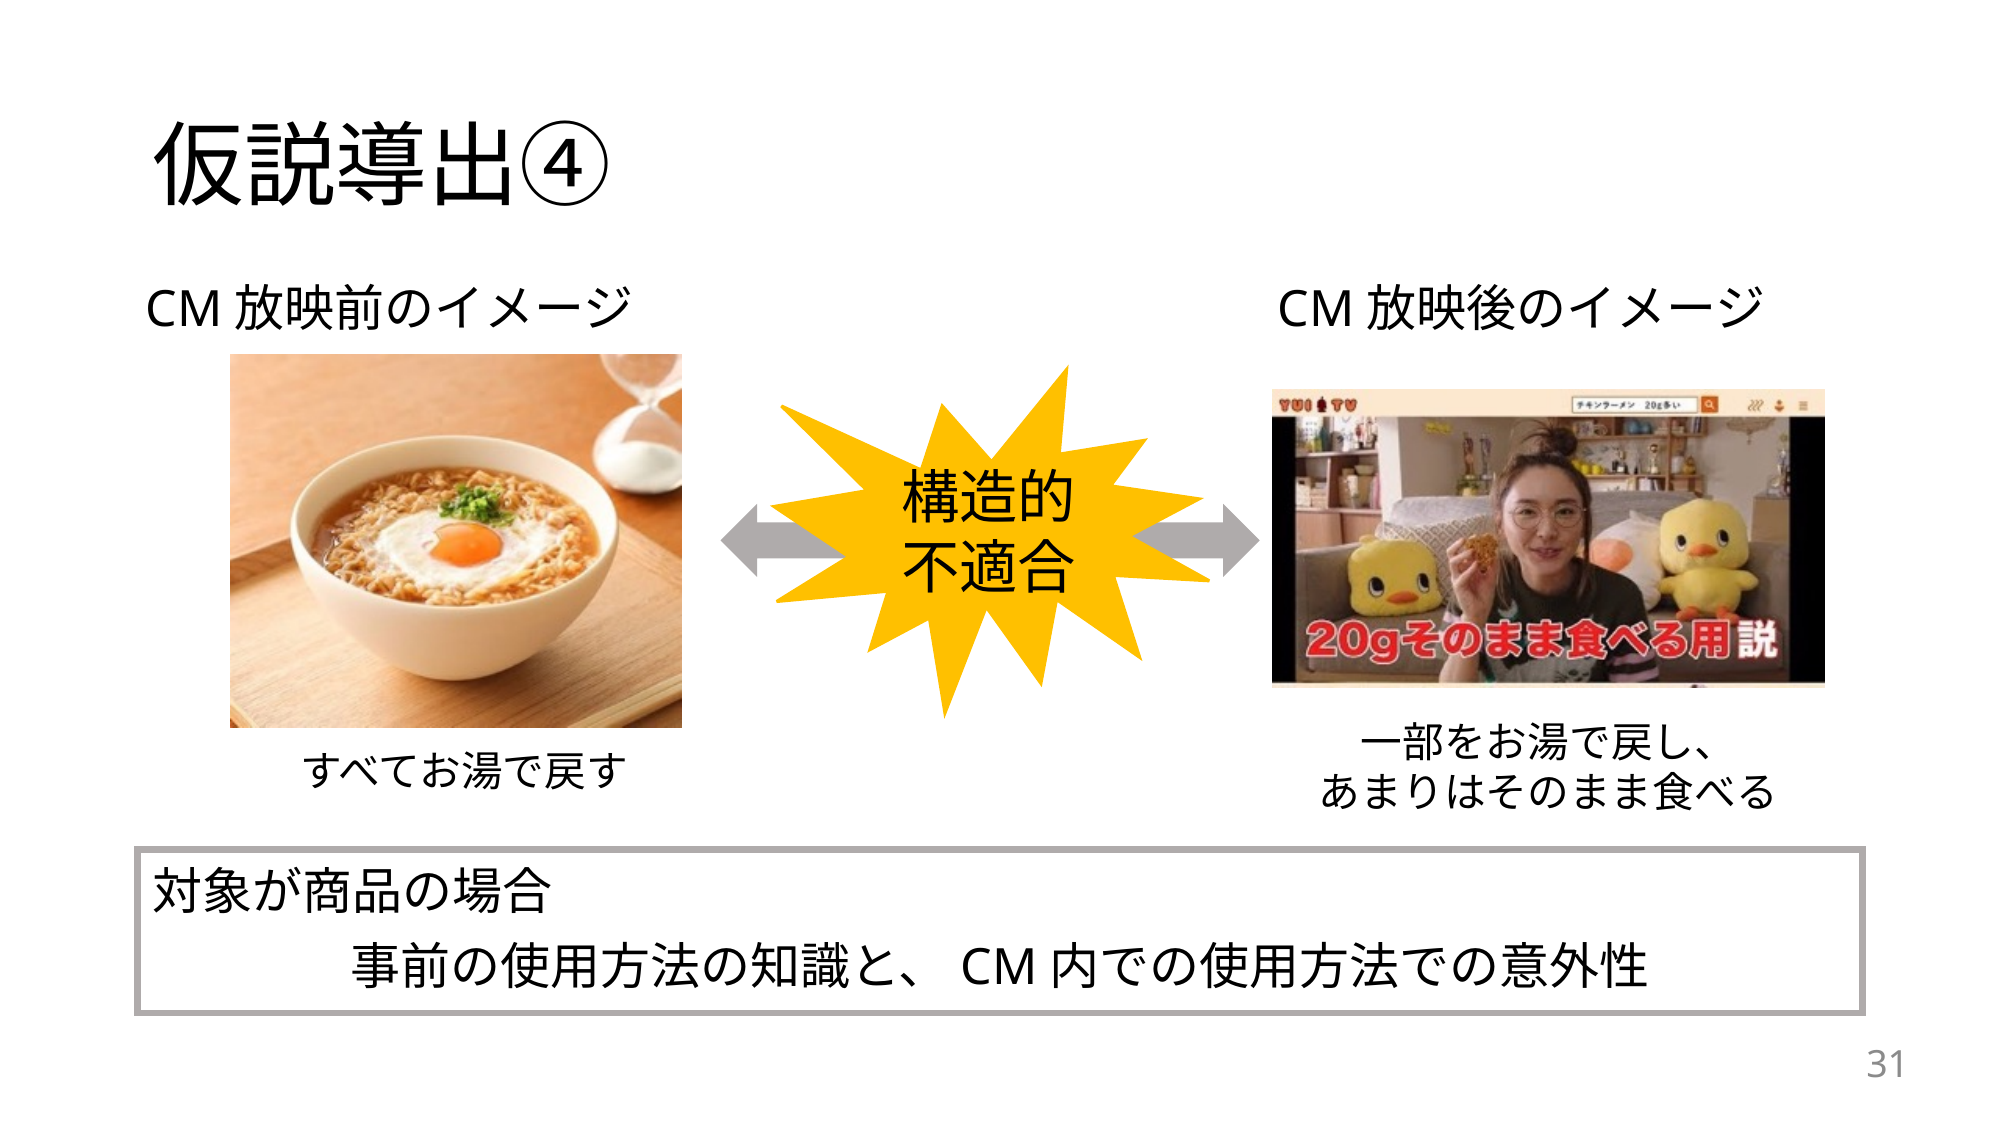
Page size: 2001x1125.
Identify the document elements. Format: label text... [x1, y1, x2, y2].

text_box すべてお湯で戻す [213, 737, 715, 803]
title 仮説導出④ [137, 59, 1863, 278]
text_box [721, 369, 1259, 713]
slide_number 31 [1474, 1035, 1925, 1096]
list 対象が商品の場合 事前の使用方法の知識と、CM内での使用方法での意外性 [136, 848, 1863, 1014]
text_box 一部をお湯で戻し、 あまりはそのまま食べる [1298, 708, 1798, 824]
picture [230, 354, 682, 728]
text_box CM放映後のイメージ [1263, 269, 1781, 344]
picture [1272, 389, 1825, 688]
text_box CM放映前のイメージ [130, 269, 649, 344]
